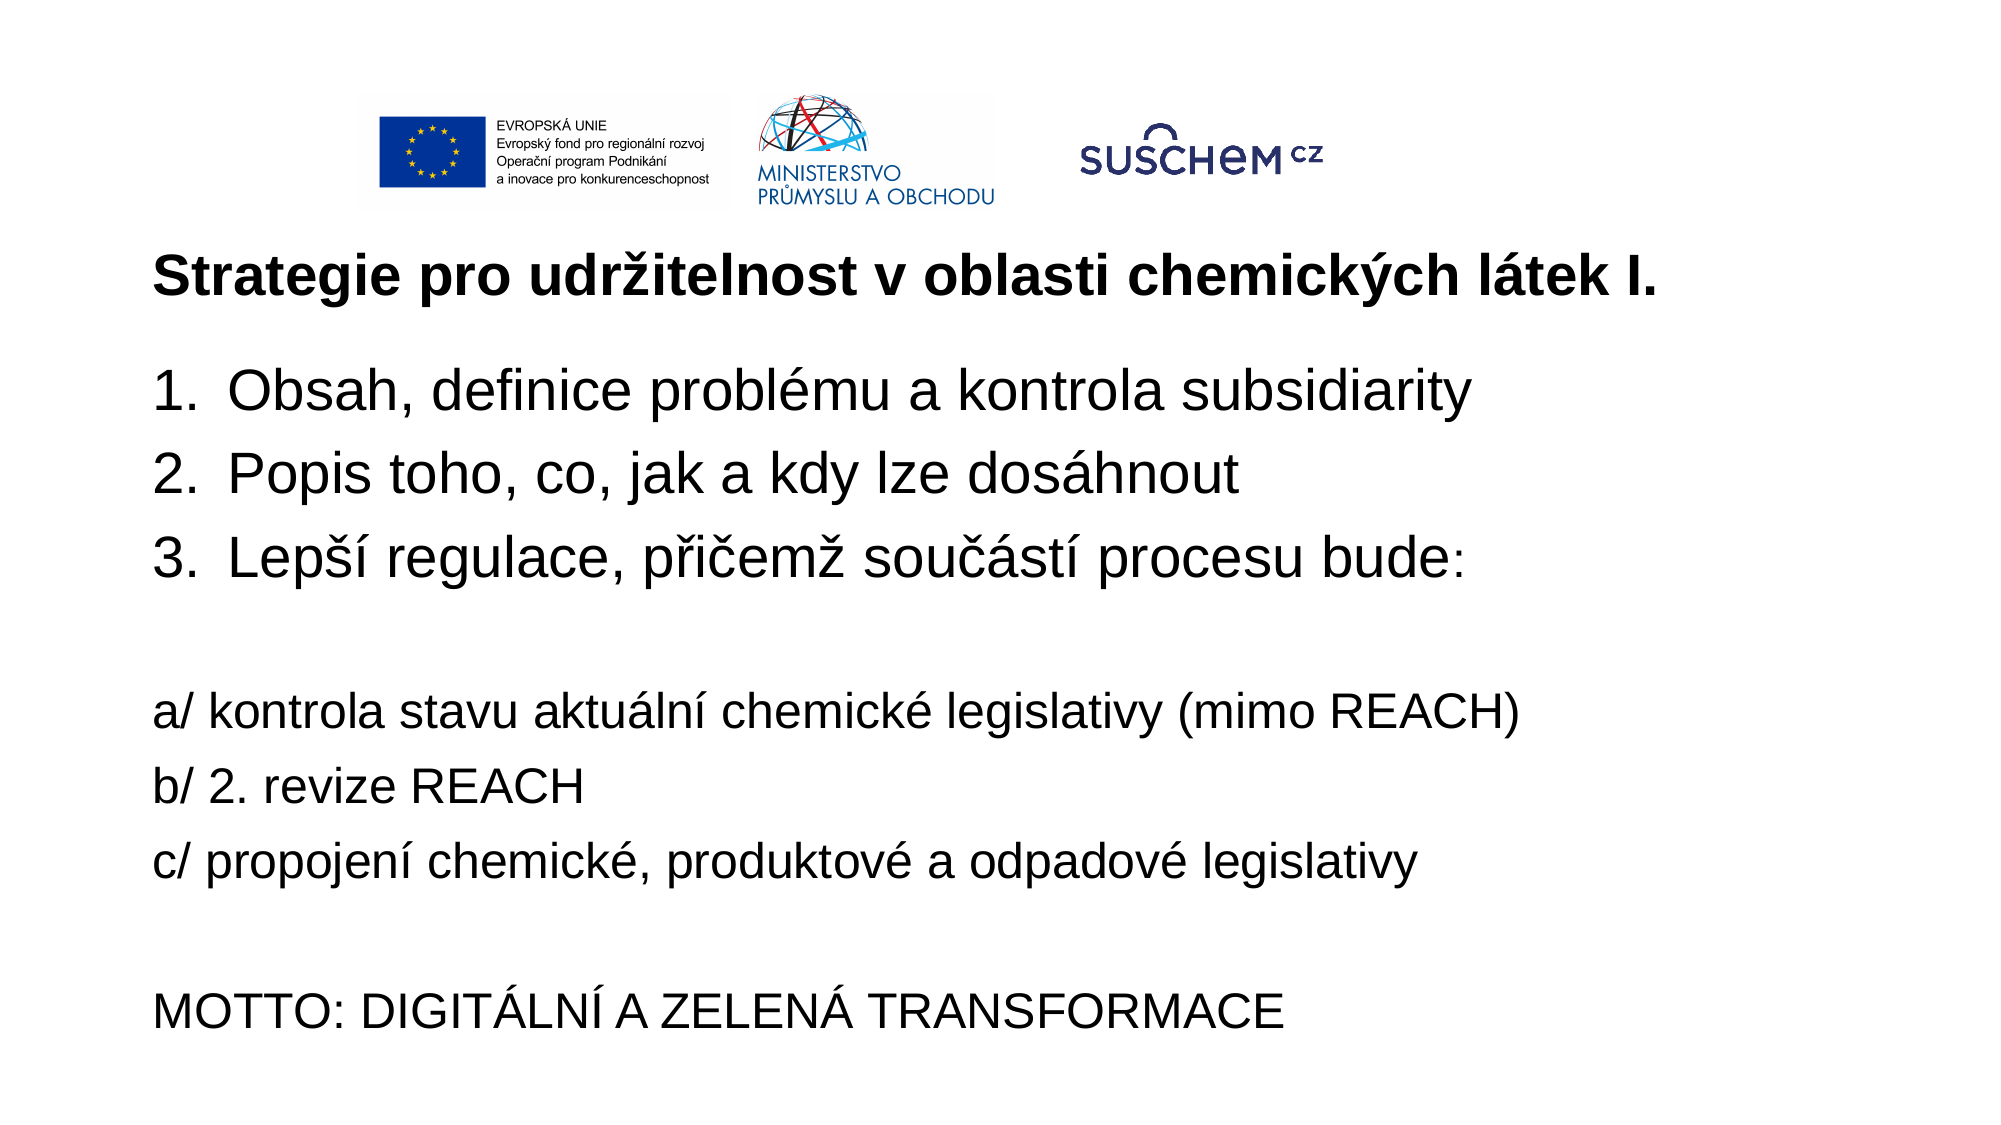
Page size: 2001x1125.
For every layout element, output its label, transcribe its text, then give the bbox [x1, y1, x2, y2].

picture [356, 93, 733, 171]
title Strategie pro udržitelnost v oblasti chemických látek I. [137, 171, 1863, 352]
picture [1045, 87, 1357, 171]
list Obsah, definice problému a kontrola subsidiarity Popis toho, co, jak a kdy lze dosáhnout Lepší regulace, přičemž součástí procesu bude: a/ kontrola stavu aktuální chemické legislativy (mimo REACH) b/ 2. revize REACH c/ propojení chemické, produktové a odpadové legislativy MOTTO: DIGITÁLNÍ A ZELENÁ TRANSFORMACE [137, 352, 1863, 1080]
